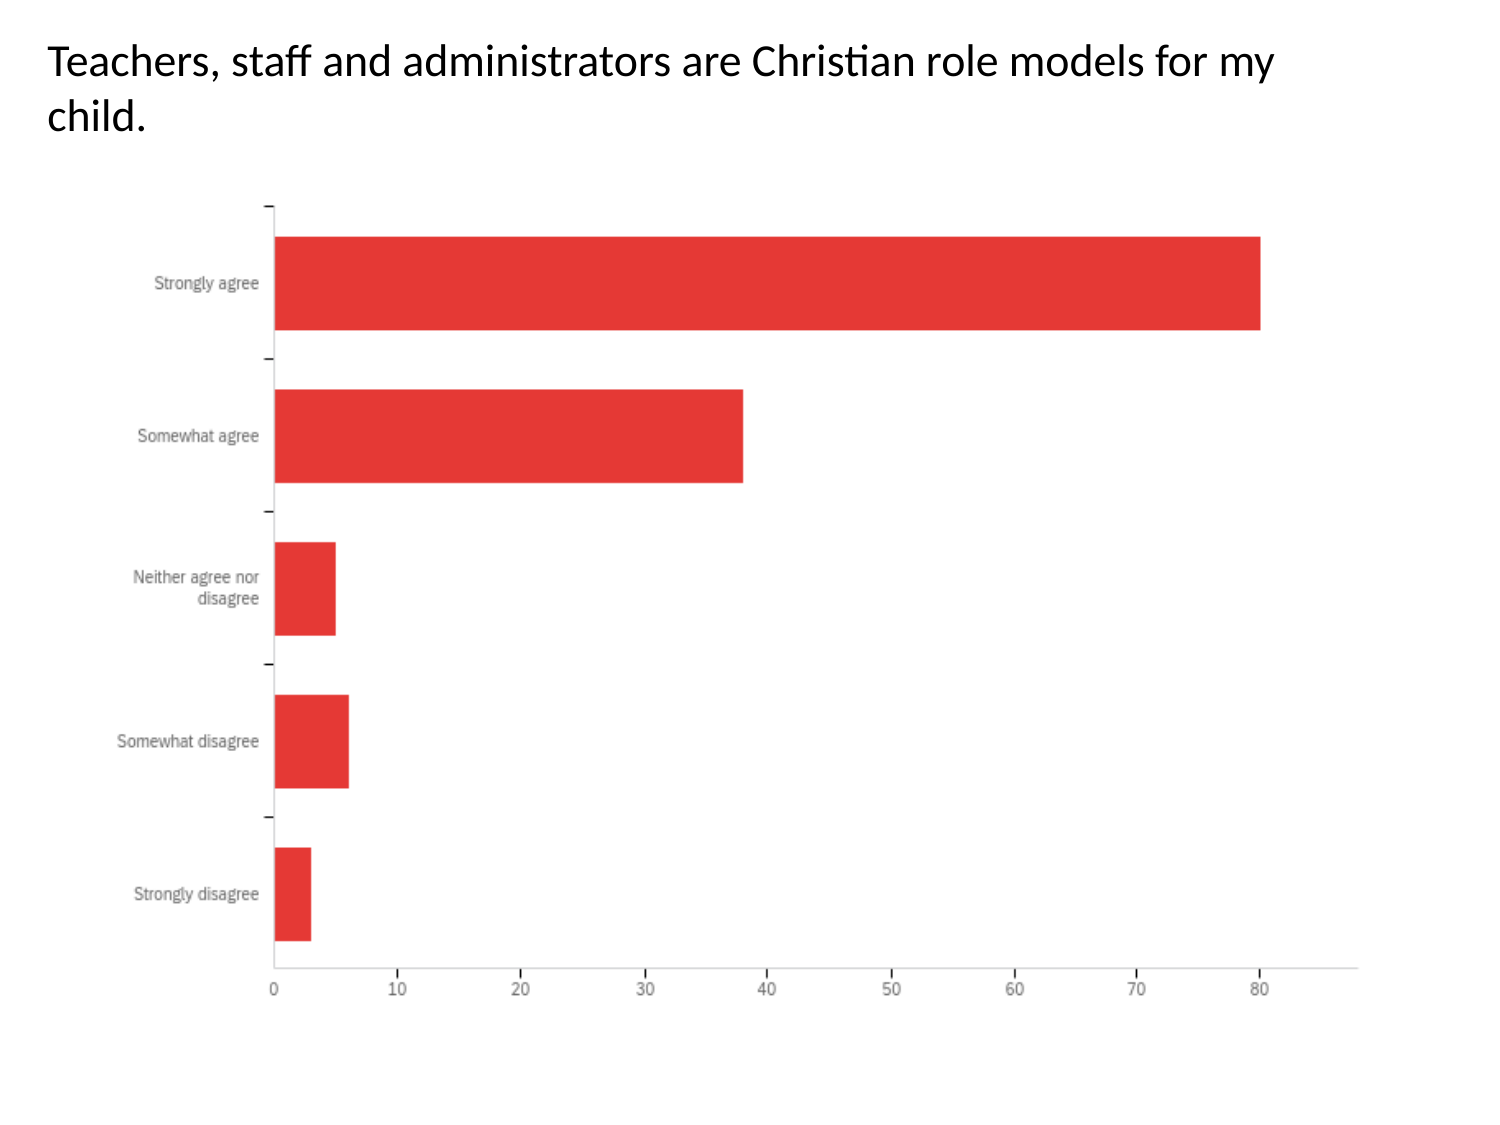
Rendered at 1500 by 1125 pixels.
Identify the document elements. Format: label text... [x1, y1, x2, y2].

picture [93, 196, 1407, 1018]
text_box Teachers, staff and administrators are Christian role models for my child. [32, 22, 1383, 84]
